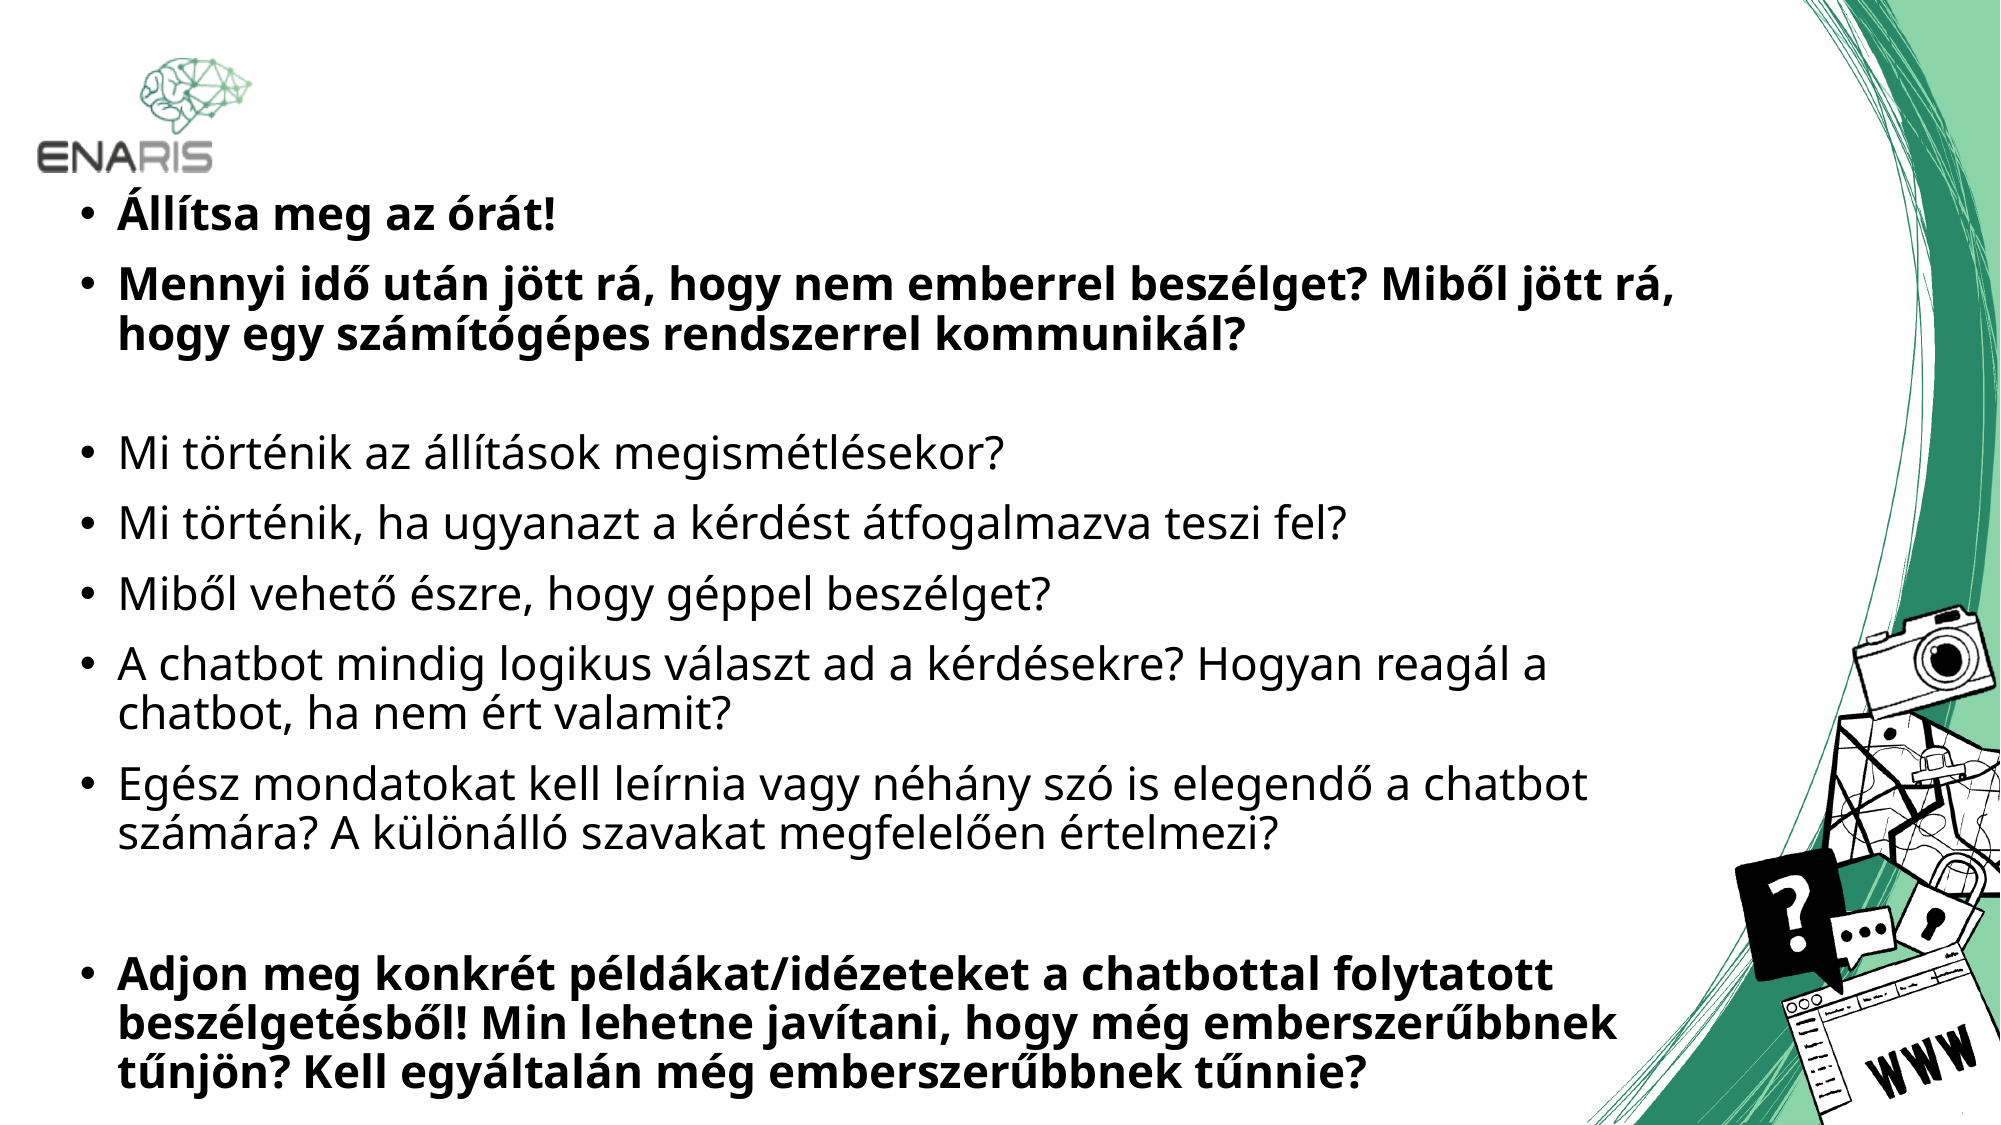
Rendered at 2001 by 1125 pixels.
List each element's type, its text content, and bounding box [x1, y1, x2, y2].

list Állítsa meg az órát! Mennyi idő után jött rá, hogy nem emberrel beszélget? Miből jött rá, hogy egy számítógépes rendszerrel kommunikál? Mi történik az állítások megismétlésekor? Mi történik, ha ugyanazt a kérdést átfogalmazva teszi fel? Miből vehető észre, hogy géppel beszélget? A chatbot mindig logikus választ ad a kérdésekre? Hogyan reagál a chatbot, ha nem ért valamit? Egész mondatokat kell leírnia vagy néhány szó is elegendő a chatbot számára? A különálló szavakat megfelelően értelmezi? Adjon meg konkrét példákat/idézeteket a chatbottal folytatott beszélgetésből! Min lehetne javítani, hogy még emberszerűbbnek tűnjön? Kell egyáltalán még emberszerűbbnek tűnnie? [64, 183, 1728, 1113]
picture [408, 0, 2000, 1125]
picture [37, 58, 254, 173]
